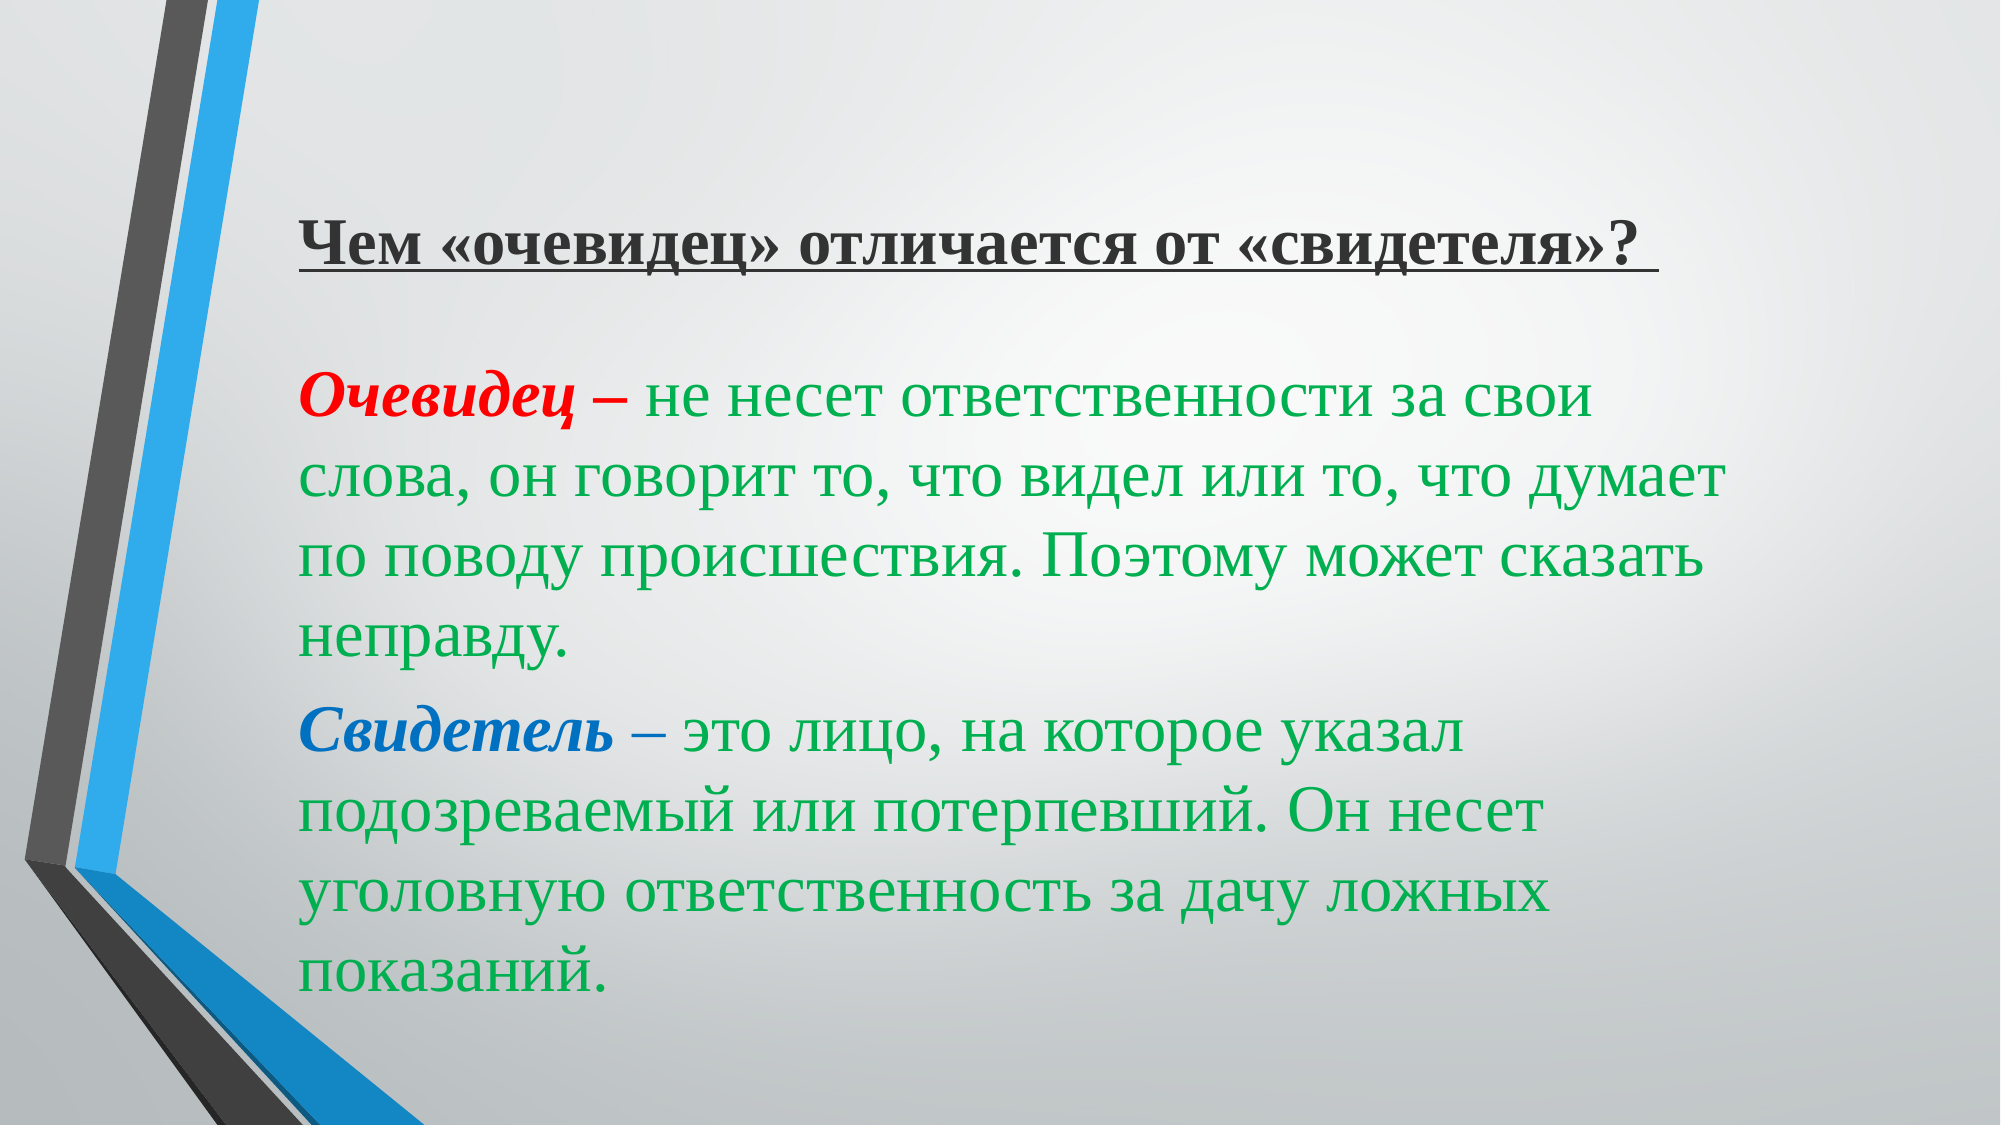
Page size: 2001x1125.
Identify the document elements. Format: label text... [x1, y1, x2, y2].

text_box Чем «очевидец» отличается от «свидетеля»? Очевидец – не несет ответственности за свои слова, он говорит то, что видел или то, что думает по поводу происшествия. Поэтому может сказать неправду. Свидетель – это лицо, на которое указал подозреваемый или потерпевший. Он несет уголовную ответственность за дачу ложных показаний. [284, 190, 1766, 1013]
